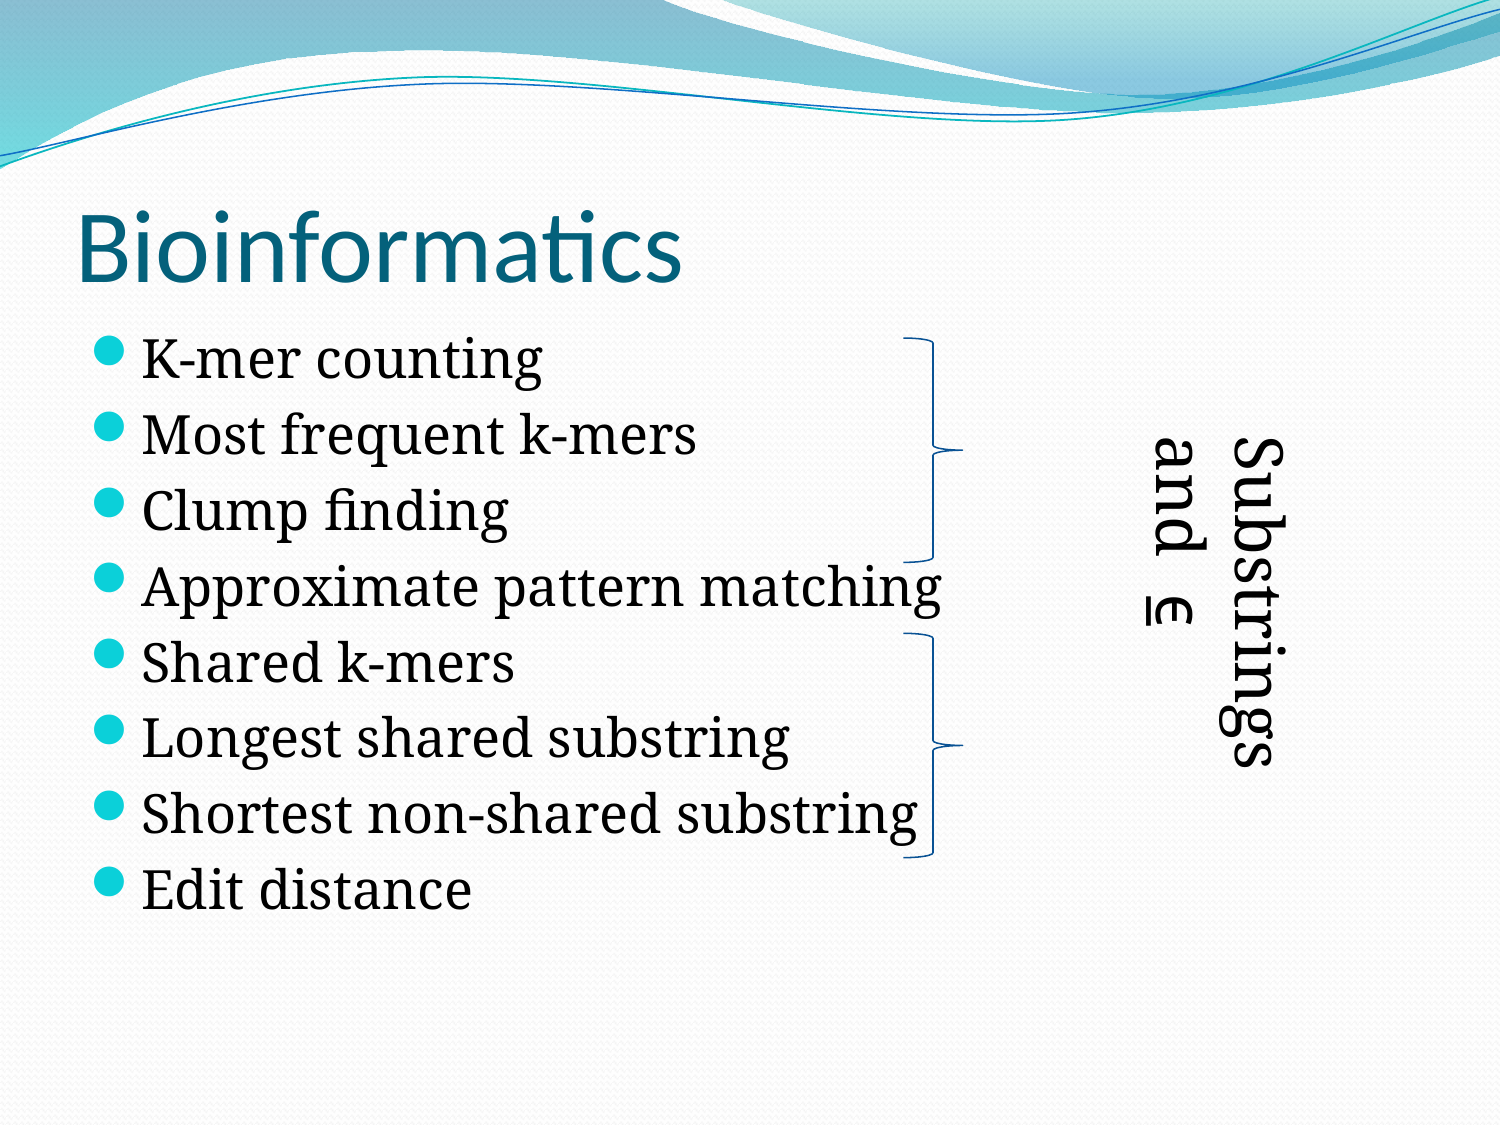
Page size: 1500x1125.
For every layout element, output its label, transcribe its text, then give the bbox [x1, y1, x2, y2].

text_box [903, 632, 964, 859]
text_box Substrings and ⍷ [1118, 420, 1310, 743]
list K-mer counting Most frequent k-mers Clump finding Approximate pattern matching Shared k-mers Longest shared substring Shortest non-shared substring Edit distance [75, 317, 1425, 1038]
text_box [903, 337, 964, 564]
title Bioinformatics [75, 115, 1425, 303]
